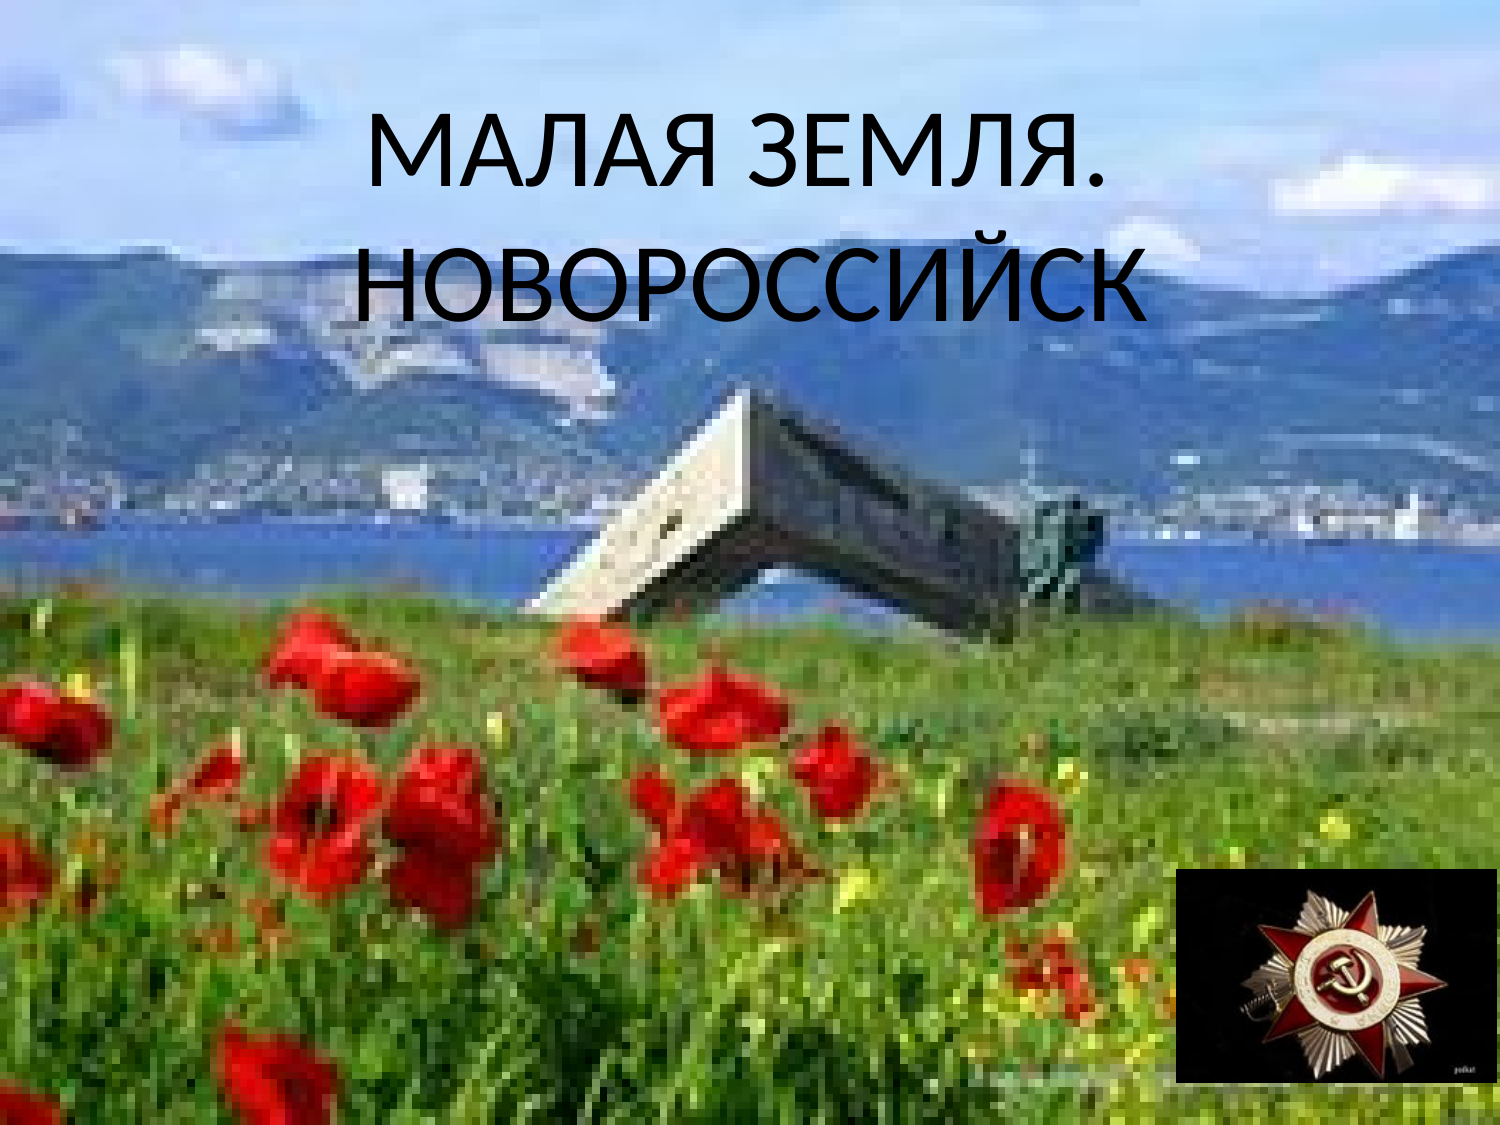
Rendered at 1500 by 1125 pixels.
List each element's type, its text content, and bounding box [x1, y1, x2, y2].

picture [0, 0, 1500, 1125]
title МАЛАЯ ЗЕМЛЯ. НОВОРОССИЙСК [75, 45, 1425, 374]
